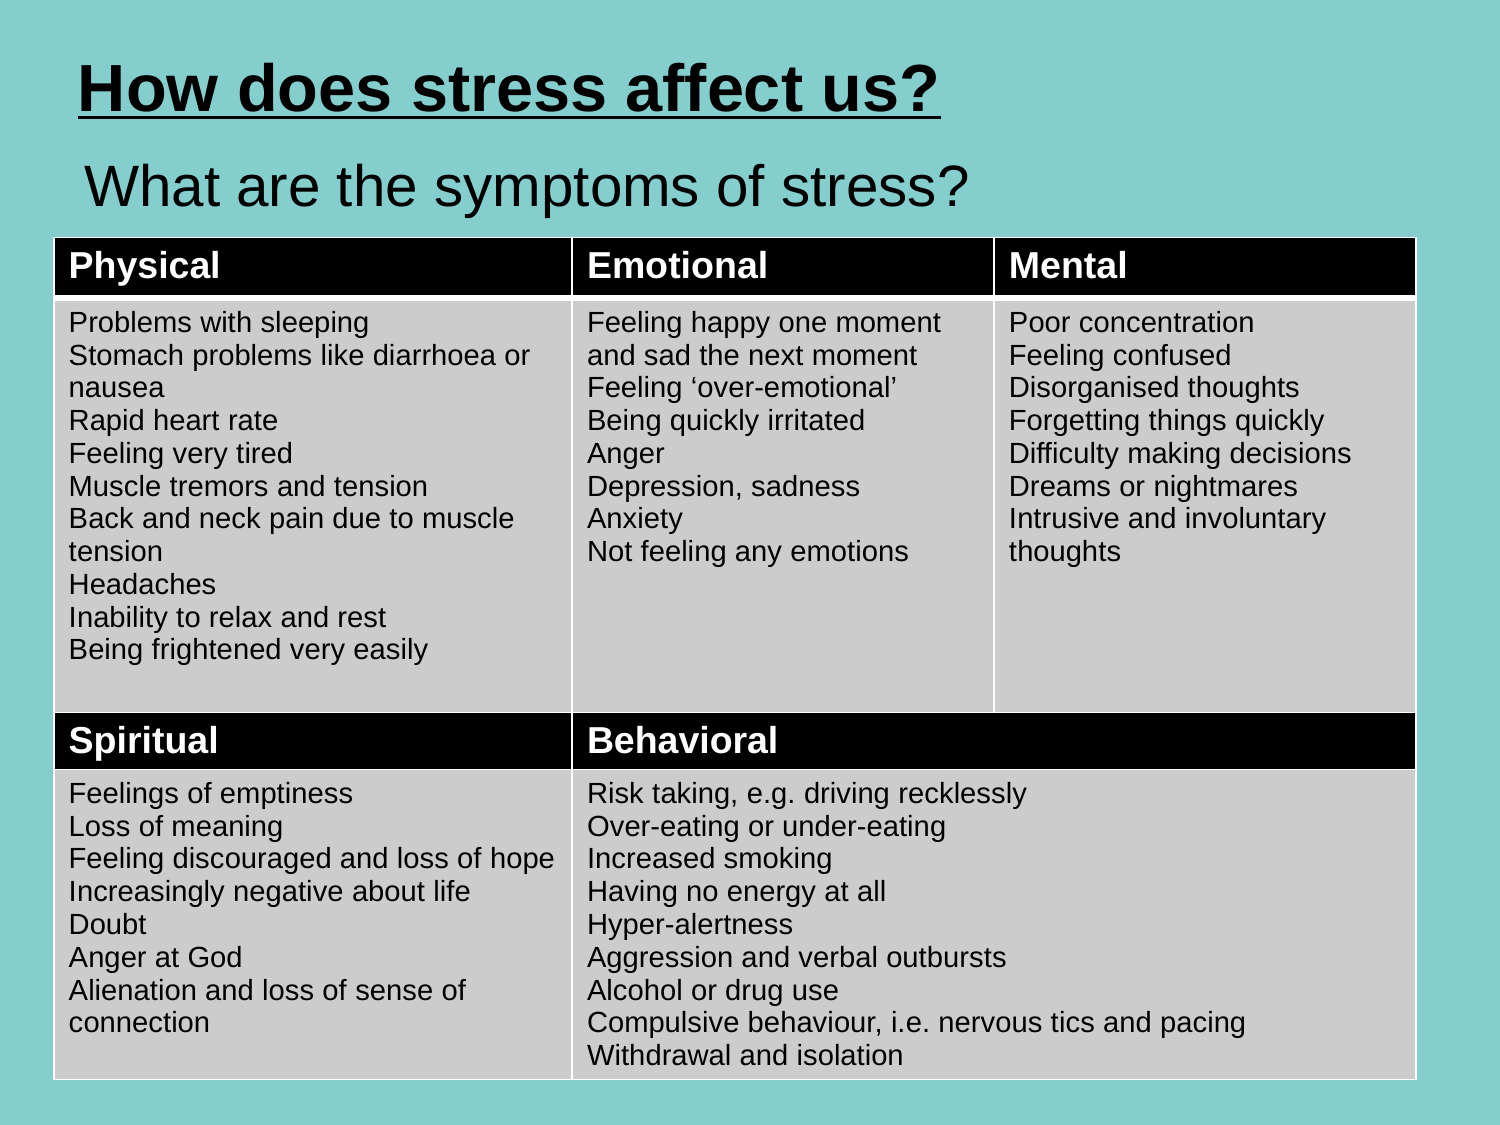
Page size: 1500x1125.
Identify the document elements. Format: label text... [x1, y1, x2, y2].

table_cell Behavioral [573, 713, 1415, 769]
title How does stress affect us? [63, 37, 1426, 237]
table_cell Poor concentration Feeling confused Disorganised thoughts Forgetting things quickly Difficulty making decisions Dreams or nightmares Intrusive and involuntary thoughts [995, 301, 1415, 712]
table_header Mental [995, 238, 1415, 295]
table_cell Feeling happy one moment and sad the next moment Feeling ‘over-emotional’ Being quickly irritated Anger Depression, sadness Anxiety Not feeling any emotions [573, 301, 993, 712]
table_cell Problems with sleeping Stomach problems like diarrhoea or nausea Rapid heart rate Feeling very tired Muscle tremors and tension Back and neck pain due to muscle tension Headaches Inability to relax and rest Being frightened very easily [55, 301, 571, 712]
table_cell Spiritual [55, 713, 571, 769]
list What are the symptoms of stress? [69, 140, 1432, 904]
table_header Emotional [573, 238, 993, 295]
table_header Physical [55, 238, 571, 295]
table_cell Risk taking, e.g. driving recklessly Over-eating or under-eating Increased smoking Having no energy at all Hyper-alertness Aggression and verbal outbursts Alcohol or drug use Compulsive behaviour, i.e. nervous tics and pacing Withdrawal and isolation [573, 770, 1415, 1079]
table_cell Feelings of emptiness Loss of meaning Feeling discouraged and loss of hope Increasingly negative about life Doubt Anger at God Alienation and loss of sense of connection [55, 770, 571, 1079]
